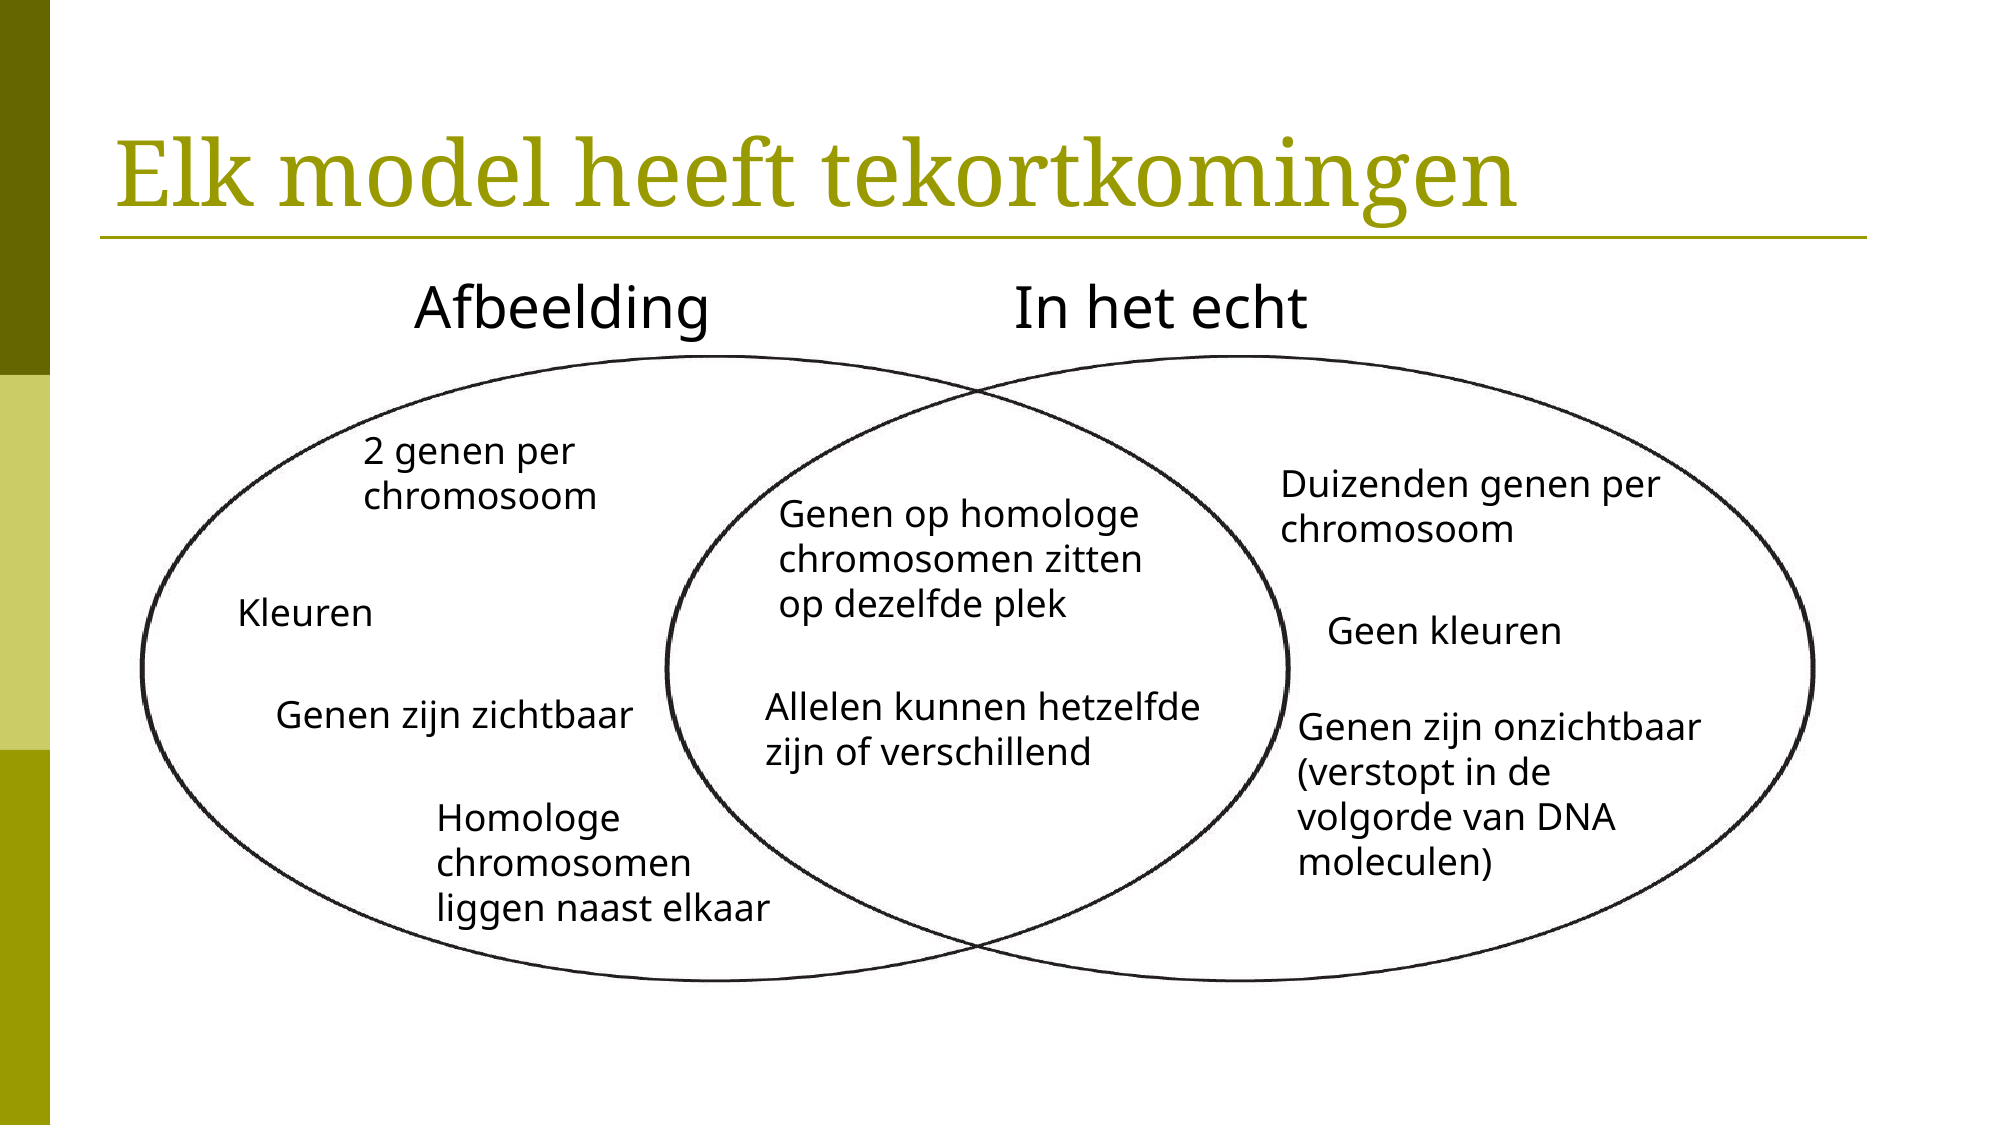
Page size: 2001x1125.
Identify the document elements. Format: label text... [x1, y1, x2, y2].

list Afbeelding In het echt [99, 262, 1900, 1006]
title Elk model heeft tekortkomingen [99, 45, 1900, 233]
picture [99, 354, 1828, 1002]
